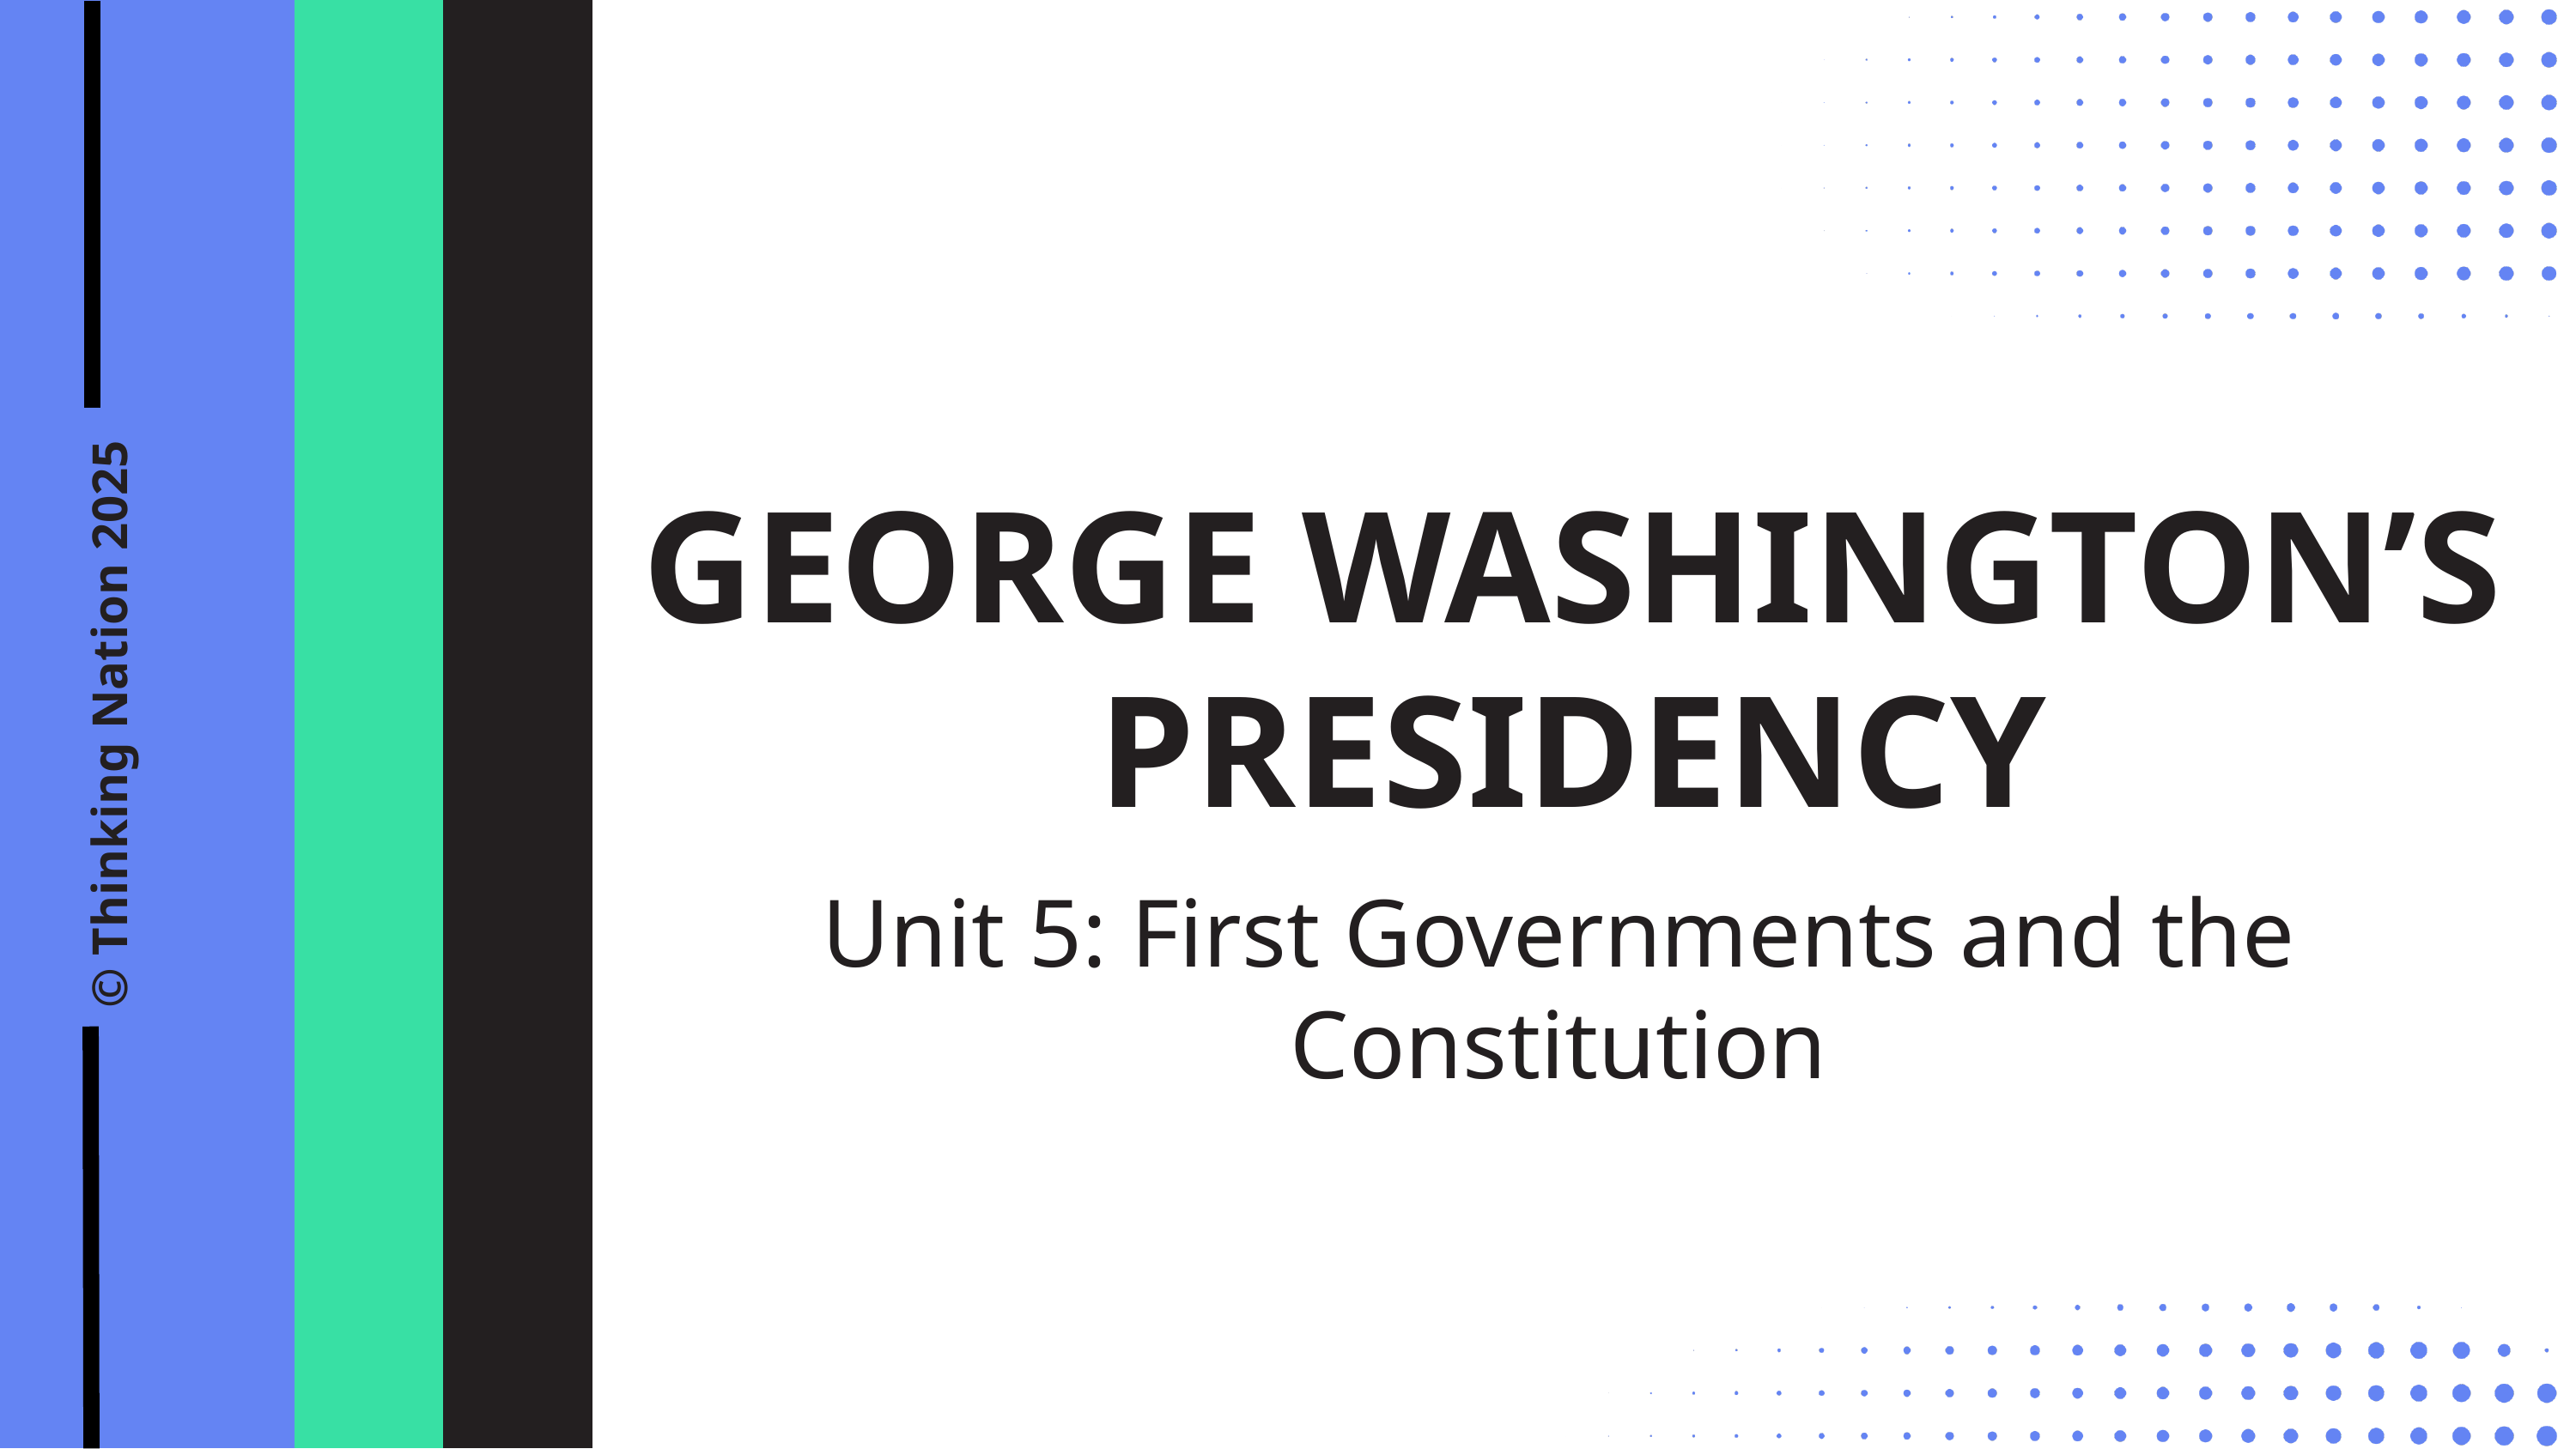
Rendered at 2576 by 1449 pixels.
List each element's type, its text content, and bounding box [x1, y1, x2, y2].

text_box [0, 0, 593, 1449]
text_box [1781, 0, 2576, 319]
text_box Unit 5: First Governments and the Constitution [599, 873, 2551, 1097]
text_box GEORGE WASHINGTON’S PRESIDENCY [599, 469, 2565, 839]
text_box [1565, 1303, 2576, 1449]
